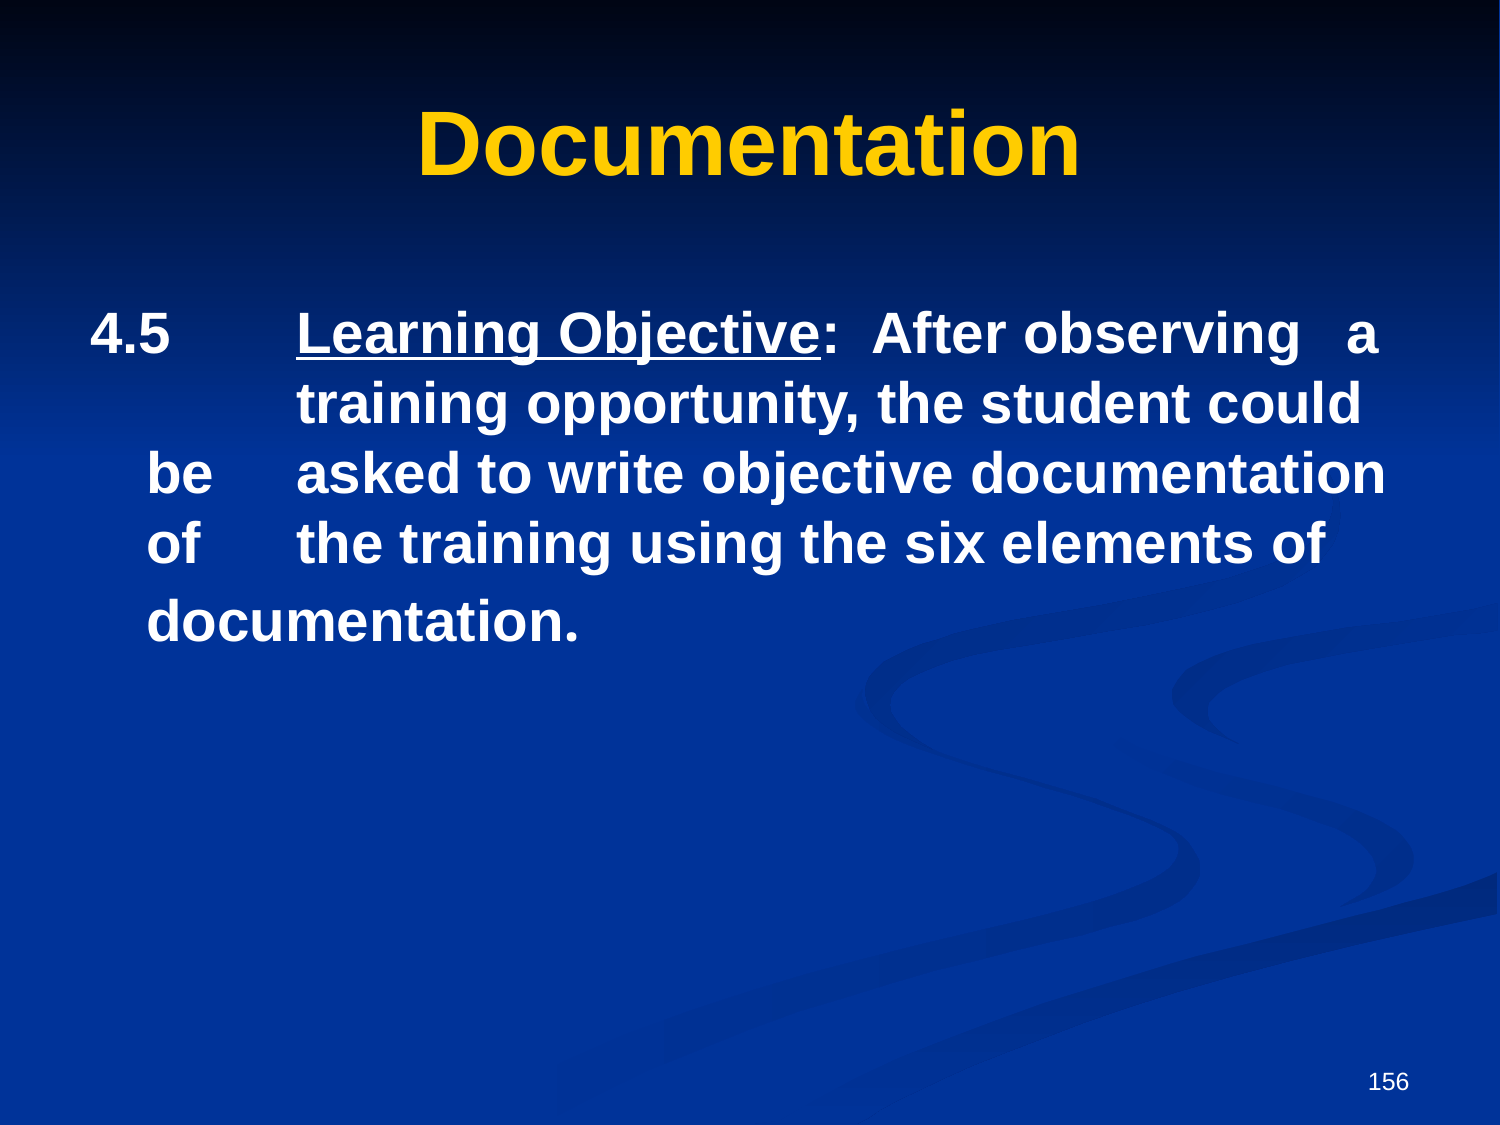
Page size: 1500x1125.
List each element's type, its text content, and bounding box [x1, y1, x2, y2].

list 4.5 Learning Objective: After observing a training opportunity, the student could be asked to write objective documentation of the training using the six elements of documentation. [74, 287, 1426, 1031]
title Documentation [74, 44, 1426, 233]
slide_number 156 [1074, 1031, 1426, 1104]
